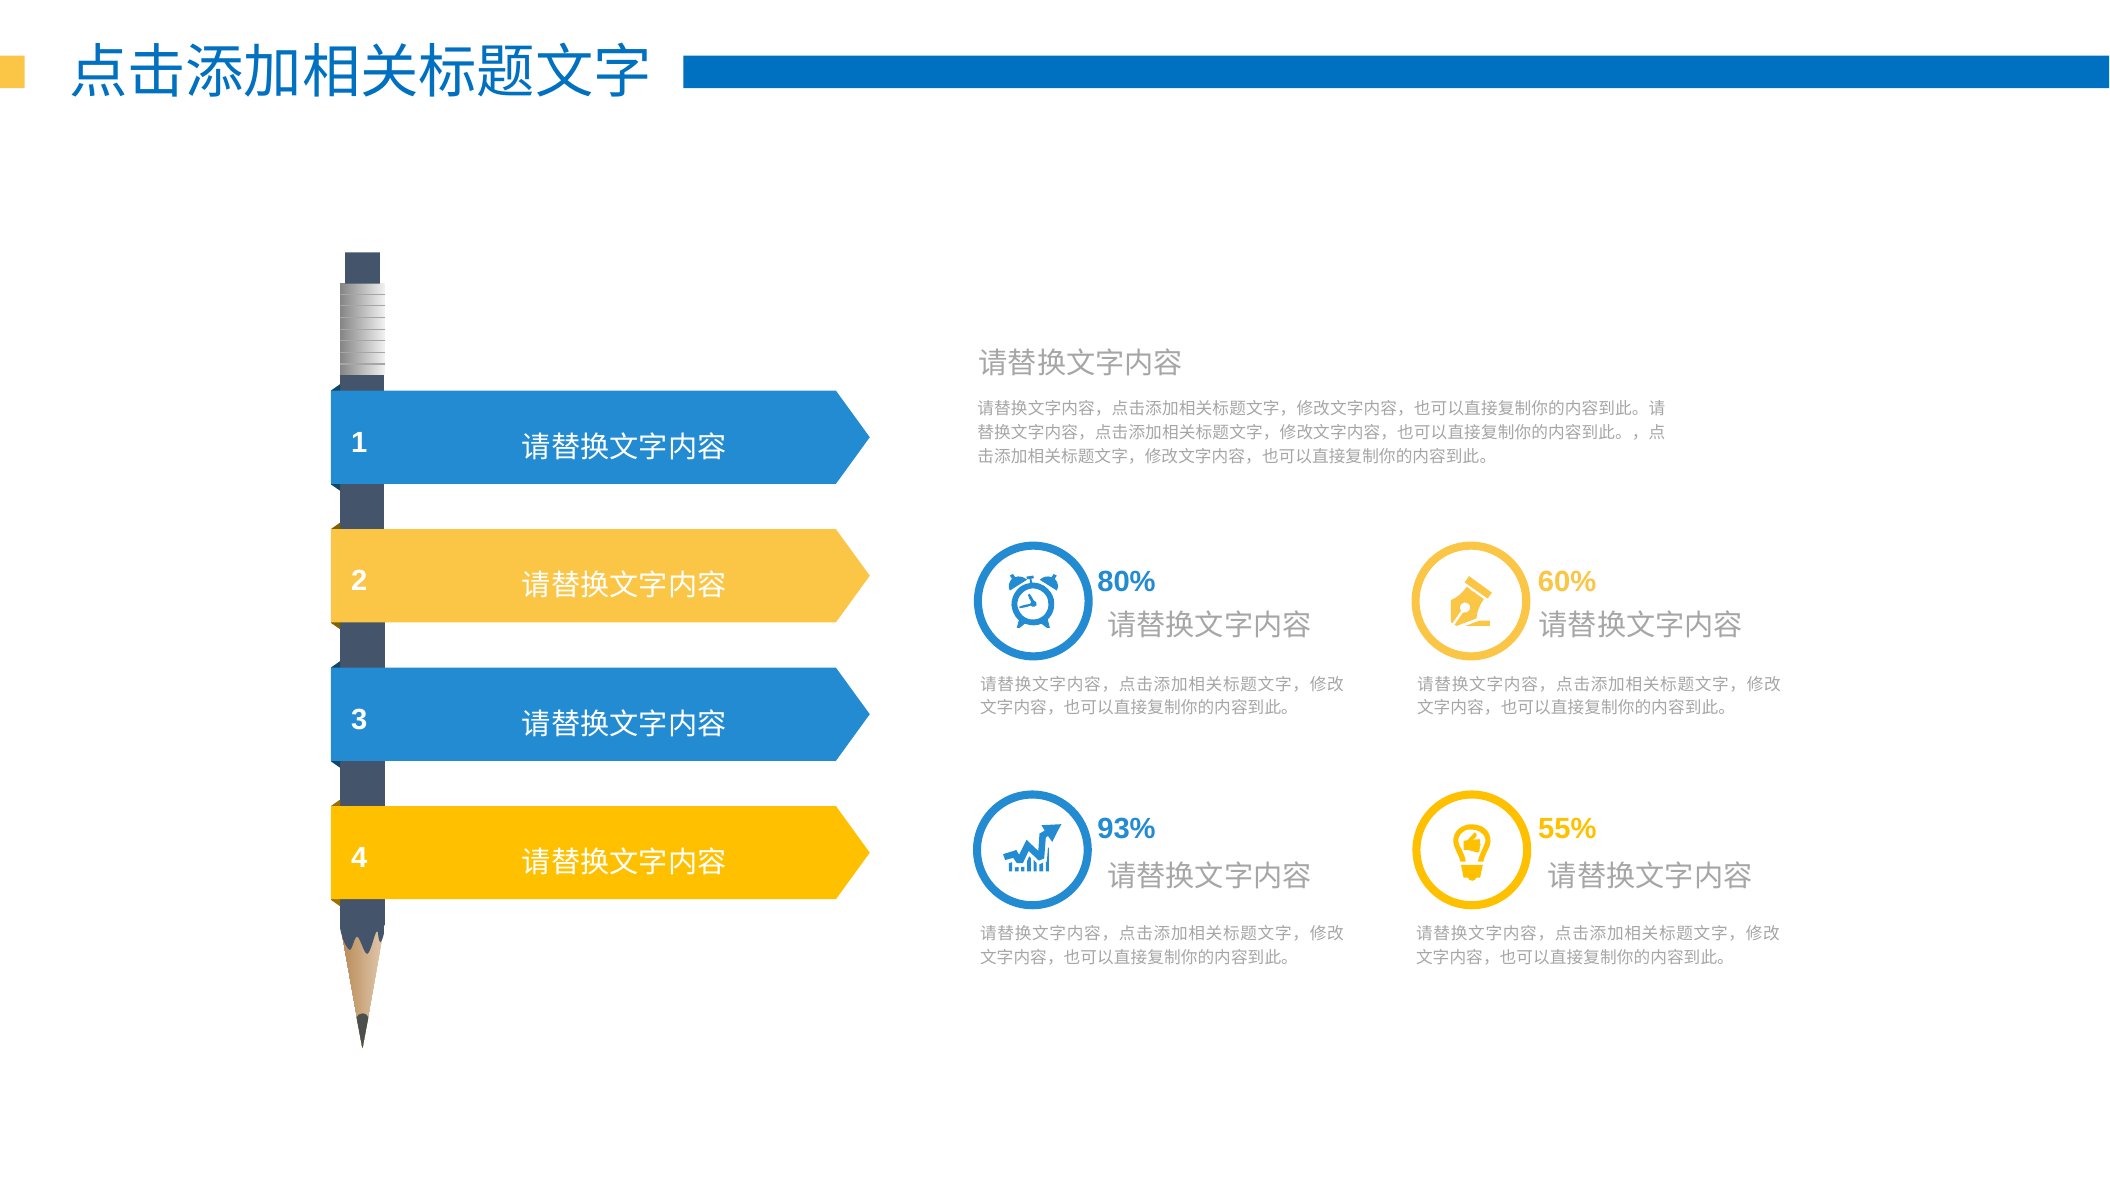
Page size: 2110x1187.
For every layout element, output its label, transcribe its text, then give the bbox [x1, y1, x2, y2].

text_box 80% [1082, 547, 1171, 605]
text_box [1045, 847, 1049, 872]
text_box [1008, 573, 1055, 628]
text_box [1008, 862, 1013, 872]
text_box [1411, 789, 1533, 911]
text_box [1033, 860, 1037, 872]
text_box 55% [1523, 795, 1612, 853]
text_box [1453, 824, 1491, 862]
text_box 请替换文字内容 [963, 330, 1199, 386]
text_box [682, 55, 2110, 89]
text_box 60% [1523, 547, 1612, 605]
text_box 93% [1082, 795, 1171, 853]
text_box 请替换文字内容 [1092, 592, 1328, 649]
text_box 请替换文字内容 [1533, 842, 1768, 900]
text_box 请替换文字内容，点击添加相关标题文字，修改文字内容，也可以直接复制你的内容到此。 [1401, 912, 1795, 975]
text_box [330, 252, 870, 1049]
text_box 请替换文字内容，点击添加相关标题文字，修改文字内容，也可以直接复制你的内容到此。 [1402, 662, 1796, 725]
text_box [0, 55, 26, 89]
text_box [1039, 573, 1058, 591]
text_box [972, 540, 1092, 662]
text_box [1039, 862, 1044, 872]
text_box 请替换文字内容 [1092, 842, 1328, 900]
text_box [1450, 576, 1490, 626]
text_box 请替换文字内容，点击添加相关标题文字，修改文字内容，也可以直接复制你的内容到此。请替换文字内容，点击添加相关标题文字，修改文字内容，也可以直接复制你的内容到此。，点击添加相关标题文字，修改文字内容，也可以直接复制你的内容到此。 [962, 386, 1681, 473]
text_box 请替换文字内容，点击添加相关标题文字，修改文字内容，也可以直接复制你的内容到此。 [965, 662, 1359, 725]
text_box [971, 789, 1092, 911]
text_box 请替换文字内容，点击添加相关标题文字，修改文字内容，也可以直接复制你的内容到此。 [965, 912, 1359, 975]
text_box [1410, 540, 1523, 662]
text_box [1027, 856, 1031, 872]
text_box [1003, 824, 1062, 864]
text_box [1460, 864, 1483, 881]
text_box 请替换文字内容 [1523, 592, 1759, 649]
text_box 点击添加相关标题文字 [54, 26, 667, 112]
